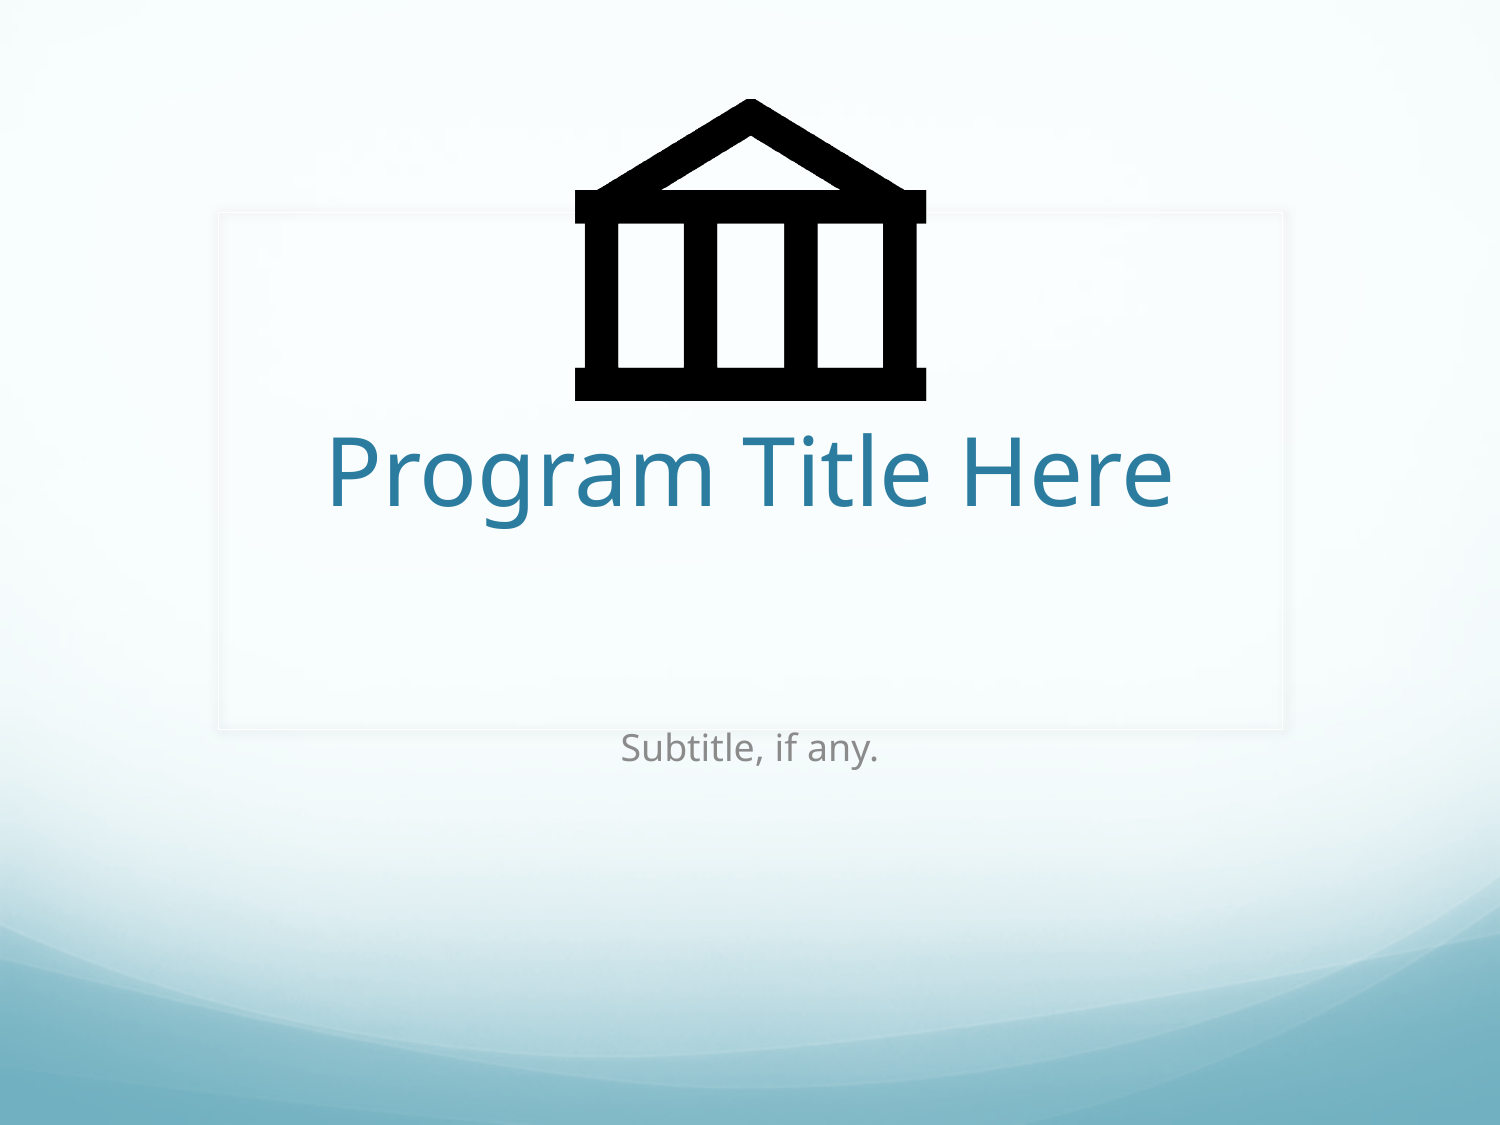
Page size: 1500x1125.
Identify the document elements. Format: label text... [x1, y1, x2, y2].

title Program Title Here [217, 249, 1283, 533]
subtitle Subtitle, if any. [217, 716, 1283, 855]
picture [558, 99, 943, 401]
